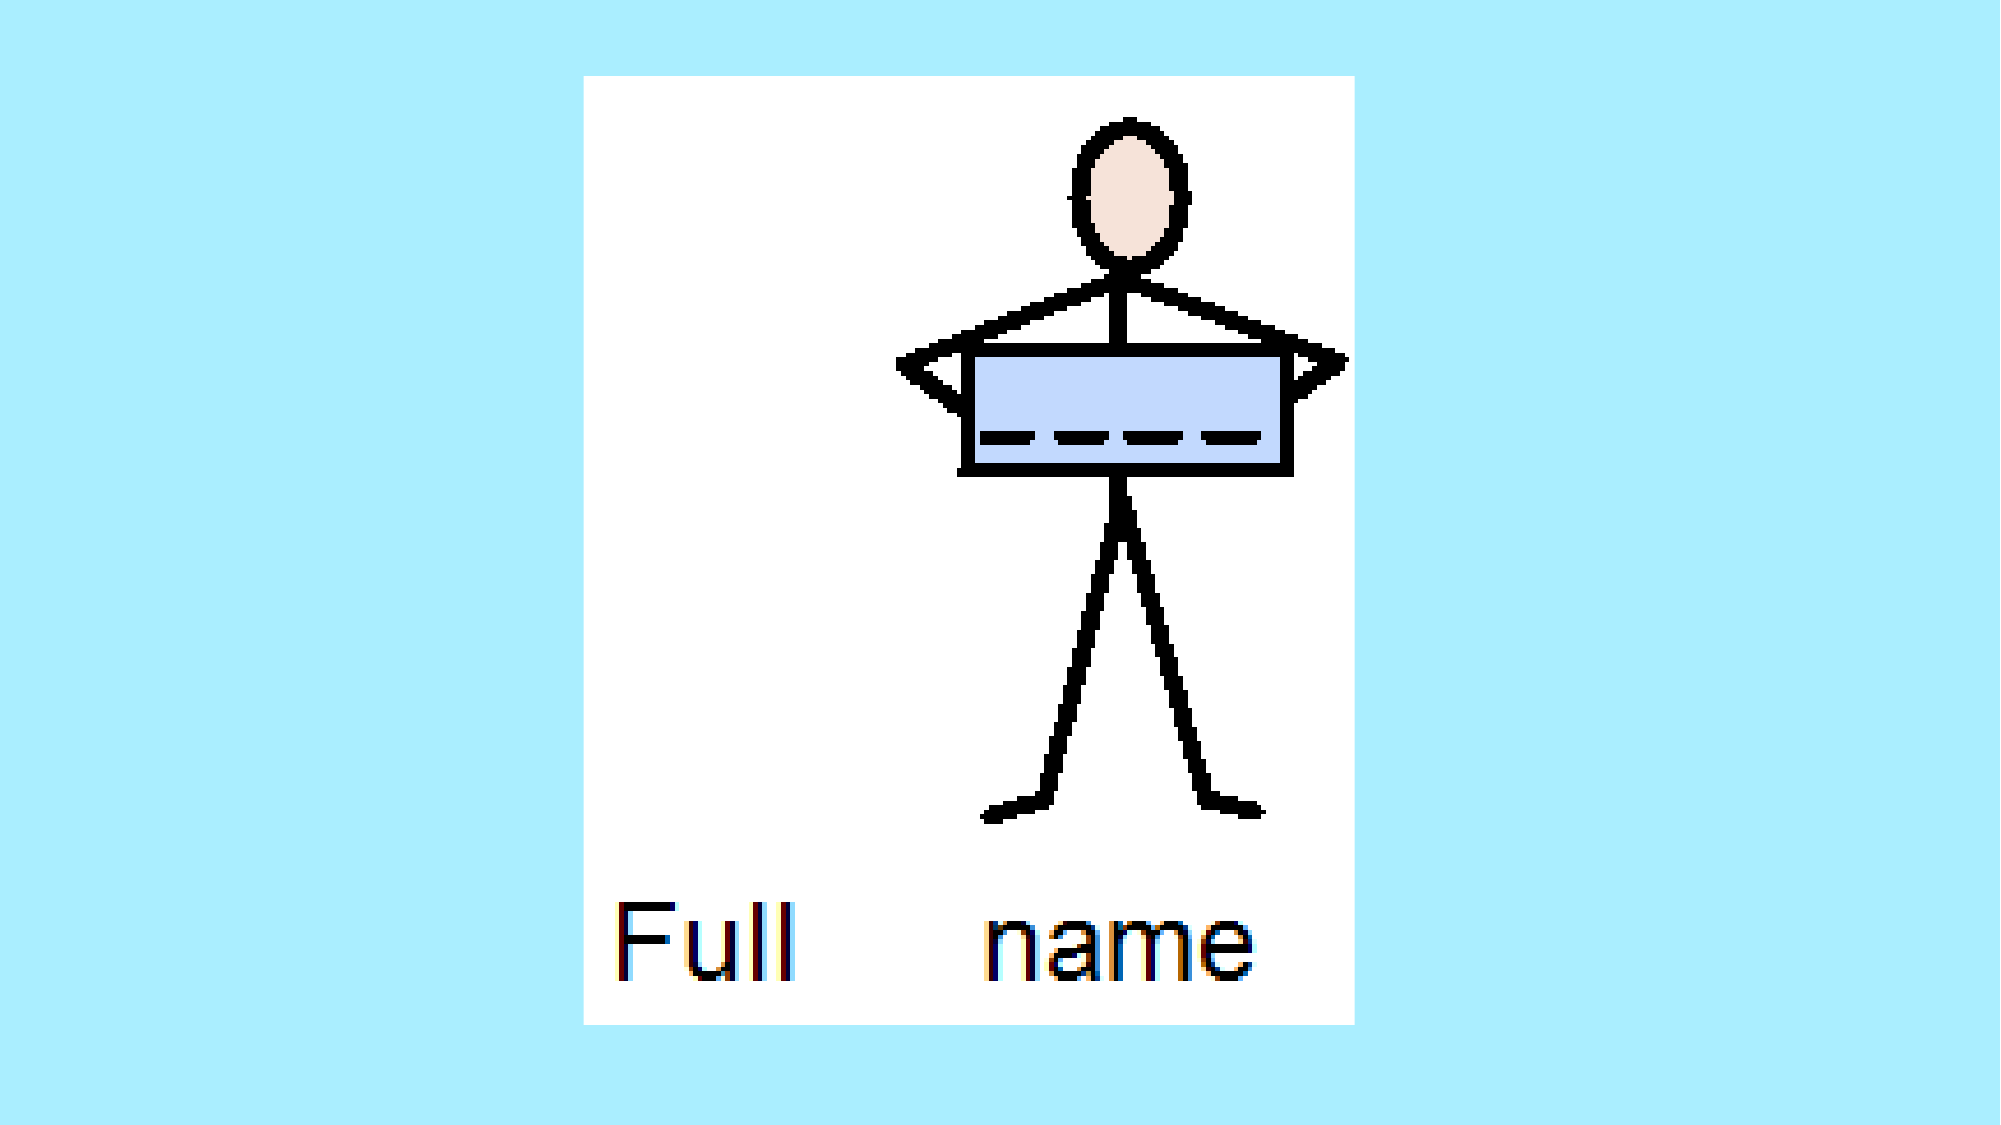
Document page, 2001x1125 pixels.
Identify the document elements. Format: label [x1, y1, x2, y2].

picture [583, 76, 1355, 1025]
